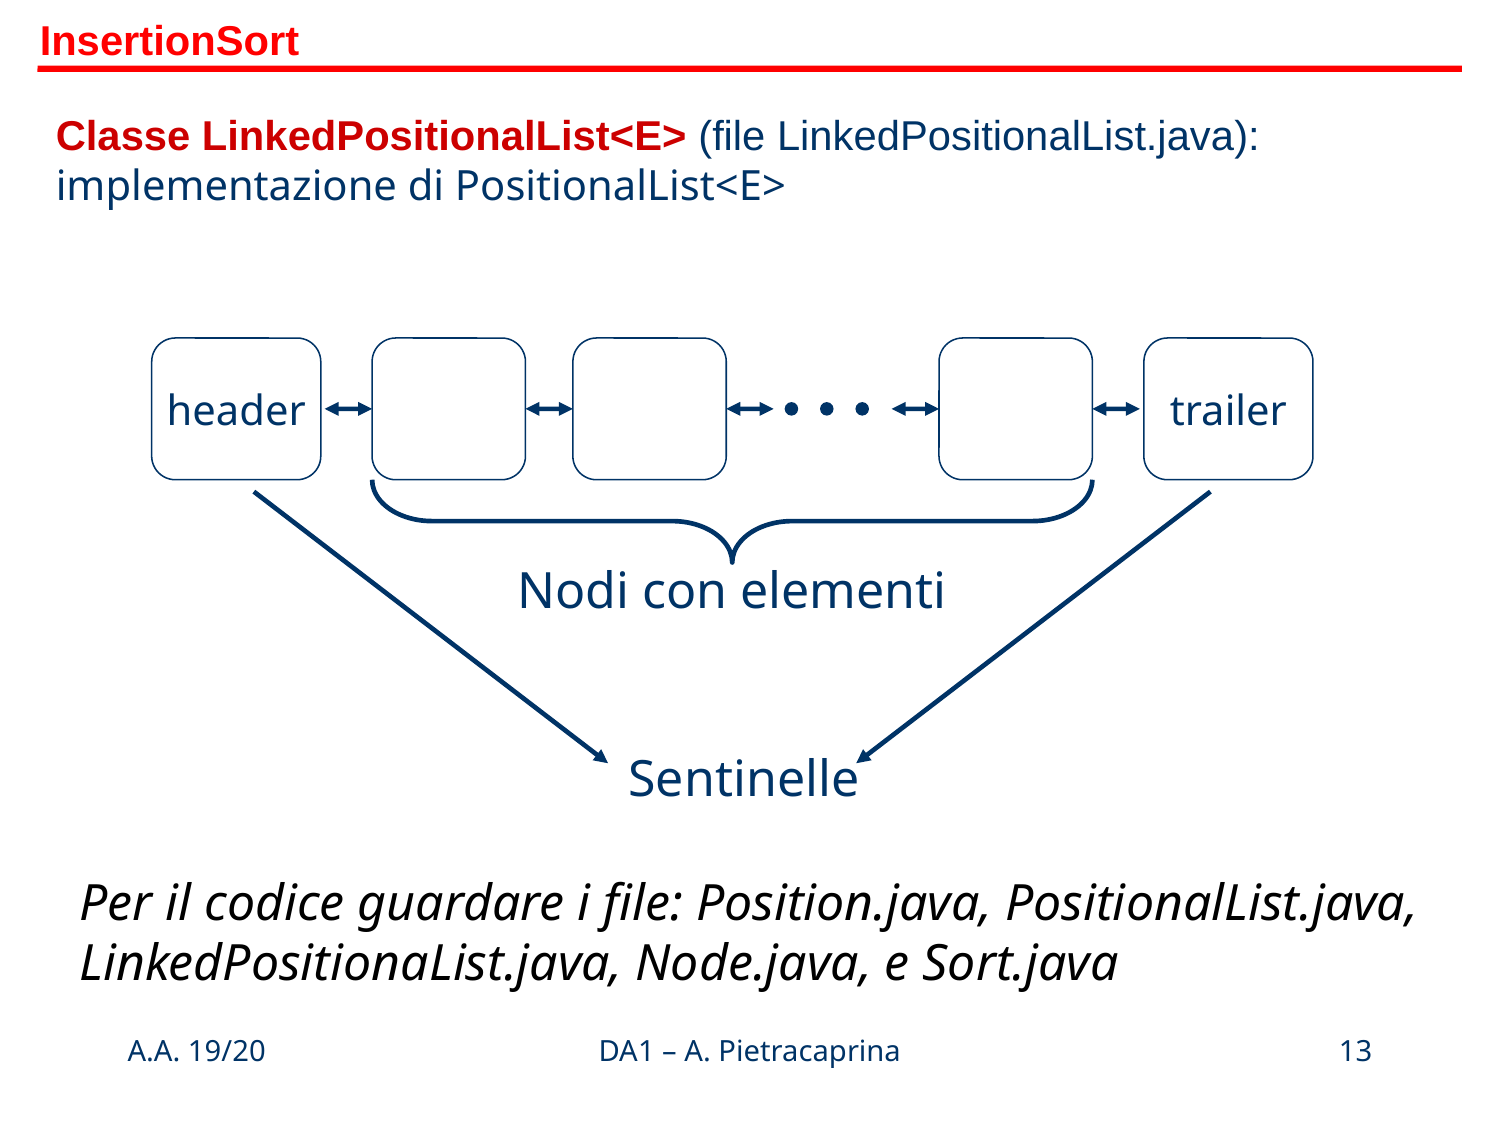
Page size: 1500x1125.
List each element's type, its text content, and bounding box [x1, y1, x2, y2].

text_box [371, 479, 1093, 490]
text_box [24, 5, 1463, 72]
text_box Classe LinkedPositionalList<E> (file LinkedPositionalList.java): implementazione di PositionalList<E> [41, 101, 1447, 302]
slide_number A.A. 19/20 [112, 1024, 426, 1101]
slide_number 13 [1074, 1024, 1388, 1101]
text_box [253, 491, 1211, 815]
footer DA1 – A. Pietracaprina [512, 1024, 988, 1101]
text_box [147, 337, 1318, 480]
text_box Per il codice guardare i file: Position.java, PositionalList.java, LinkedPositionaList.java, Node.java, e Sort.java [64, 862, 1435, 998]
